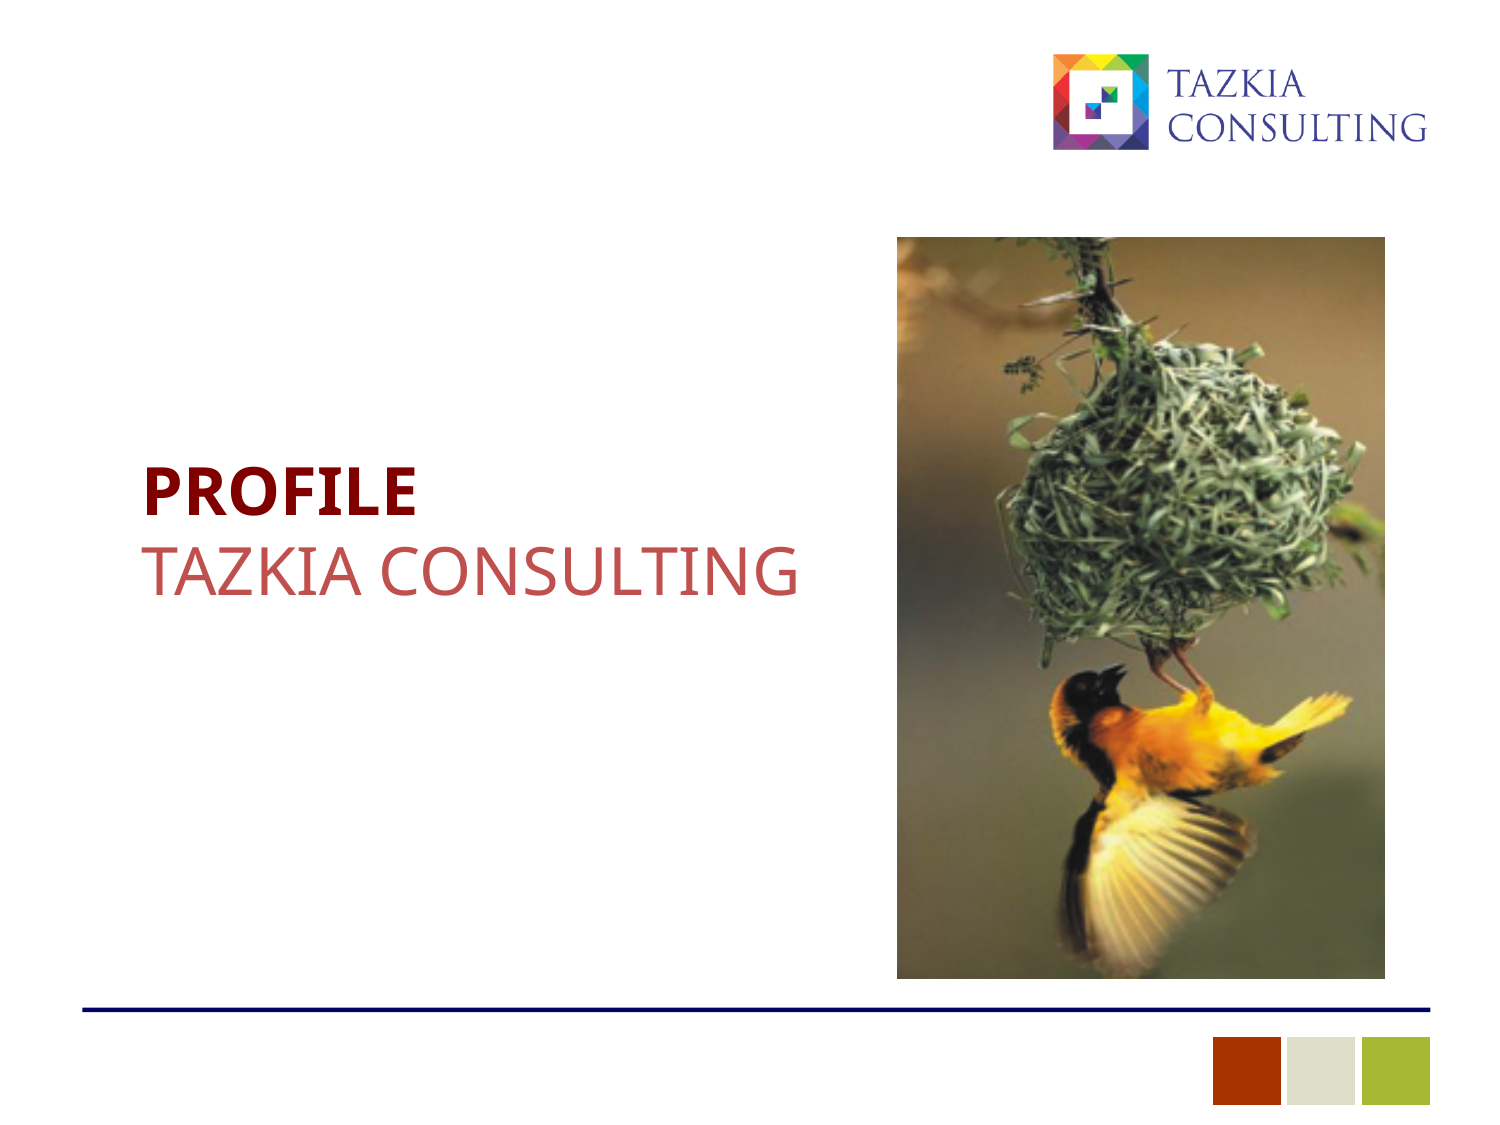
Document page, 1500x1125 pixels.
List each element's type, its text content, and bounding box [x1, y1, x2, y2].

picture [1053, 54, 1427, 150]
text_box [891, 231, 1389, 983]
text_box PROFILE TAZKIA CONSULTING [126, 441, 817, 617]
